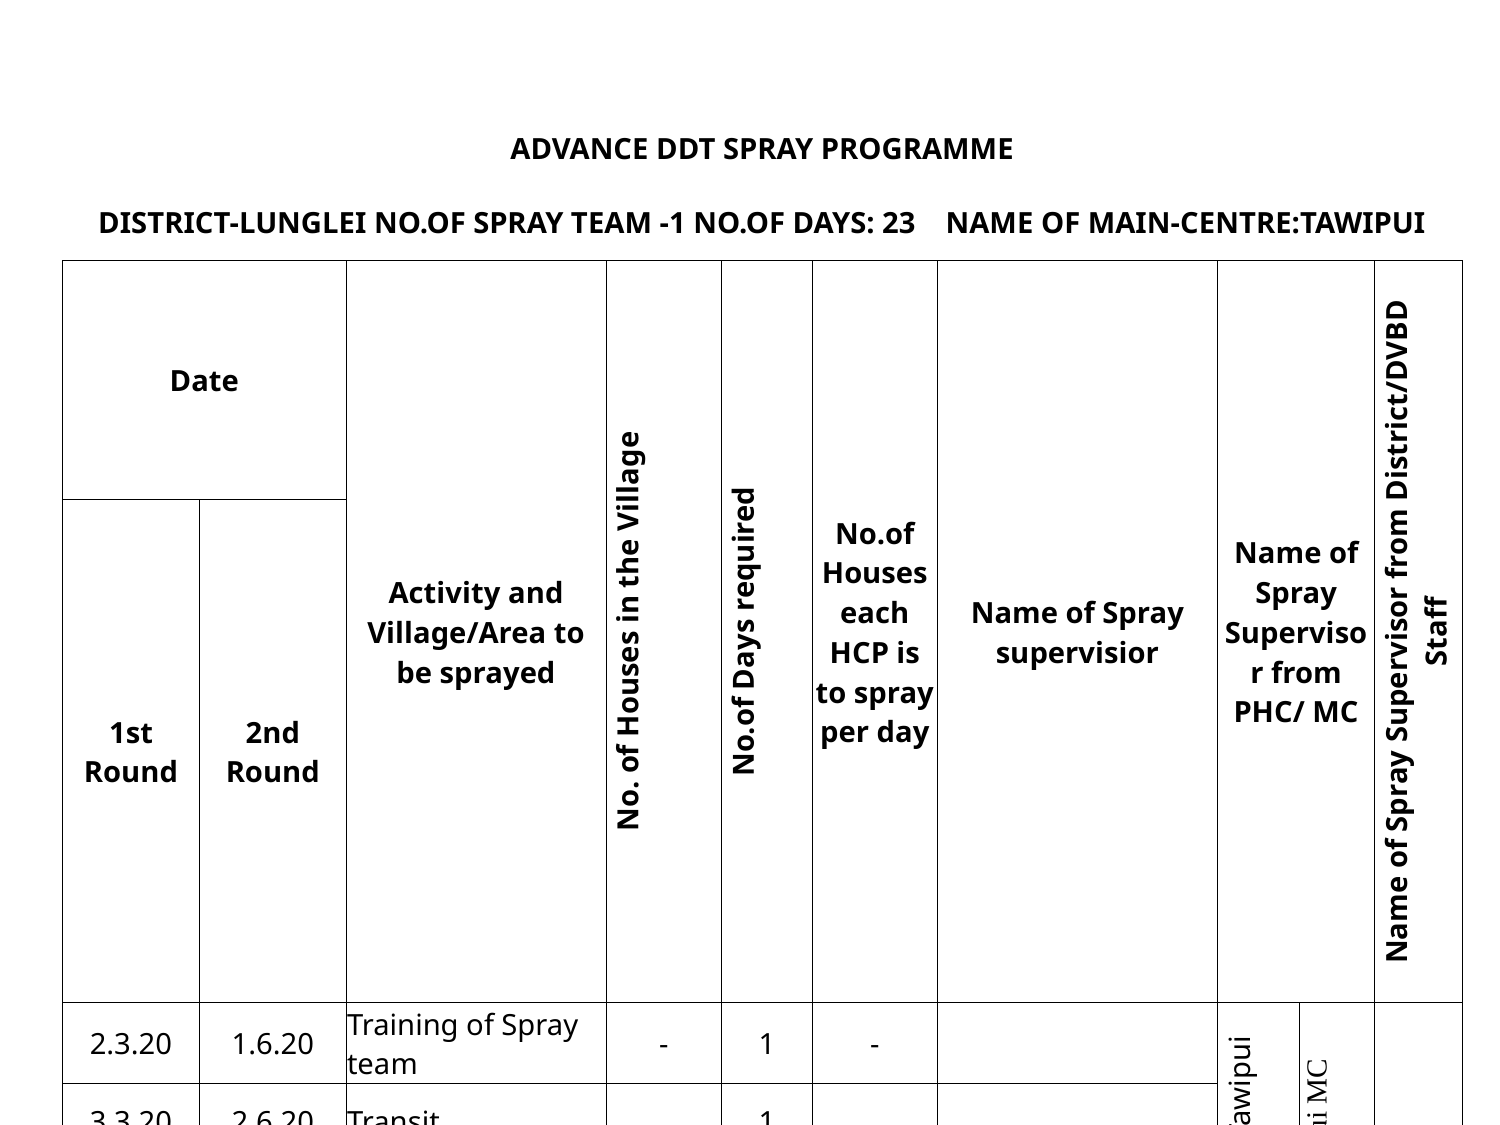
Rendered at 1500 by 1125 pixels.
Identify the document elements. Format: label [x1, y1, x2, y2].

table_cell [63, 261, 346, 499]
table_cell [62, 183, 1462, 260]
table_cell [722, 1084, 812, 1125]
table_cell [607, 261, 721, 1002]
table_cell [938, 261, 1217, 1002]
table_cell [1375, 1003, 1462, 1125]
table_cell [200, 1084, 346, 1125]
table_cell [63, 1084, 199, 1125]
table_cell [200, 1003, 346, 1083]
table_cell [63, 500, 199, 1002]
table_cell [607, 1084, 721, 1125]
table_cell [1218, 261, 1374, 1002]
table_cell [938, 1084, 1217, 1125]
table_cell [813, 1003, 937, 1083]
table_cell [607, 1003, 721, 1083]
table_cell [813, 261, 937, 1002]
table_header [62, 112, 1462, 183]
table_cell [1218, 1003, 1299, 1125]
table_cell [938, 1003, 1217, 1083]
table_cell [1300, 1003, 1374, 1125]
table_cell [813, 1084, 937, 1125]
table_cell [63, 1003, 199, 1083]
table_cell [200, 500, 346, 1002]
table_cell [722, 261, 812, 1002]
table_cell [347, 1003, 606, 1083]
table_cell [722, 1003, 812, 1083]
table_cell [347, 1084, 606, 1125]
table_cell [347, 261, 606, 1002]
table_cell [1375, 261, 1462, 1002]
